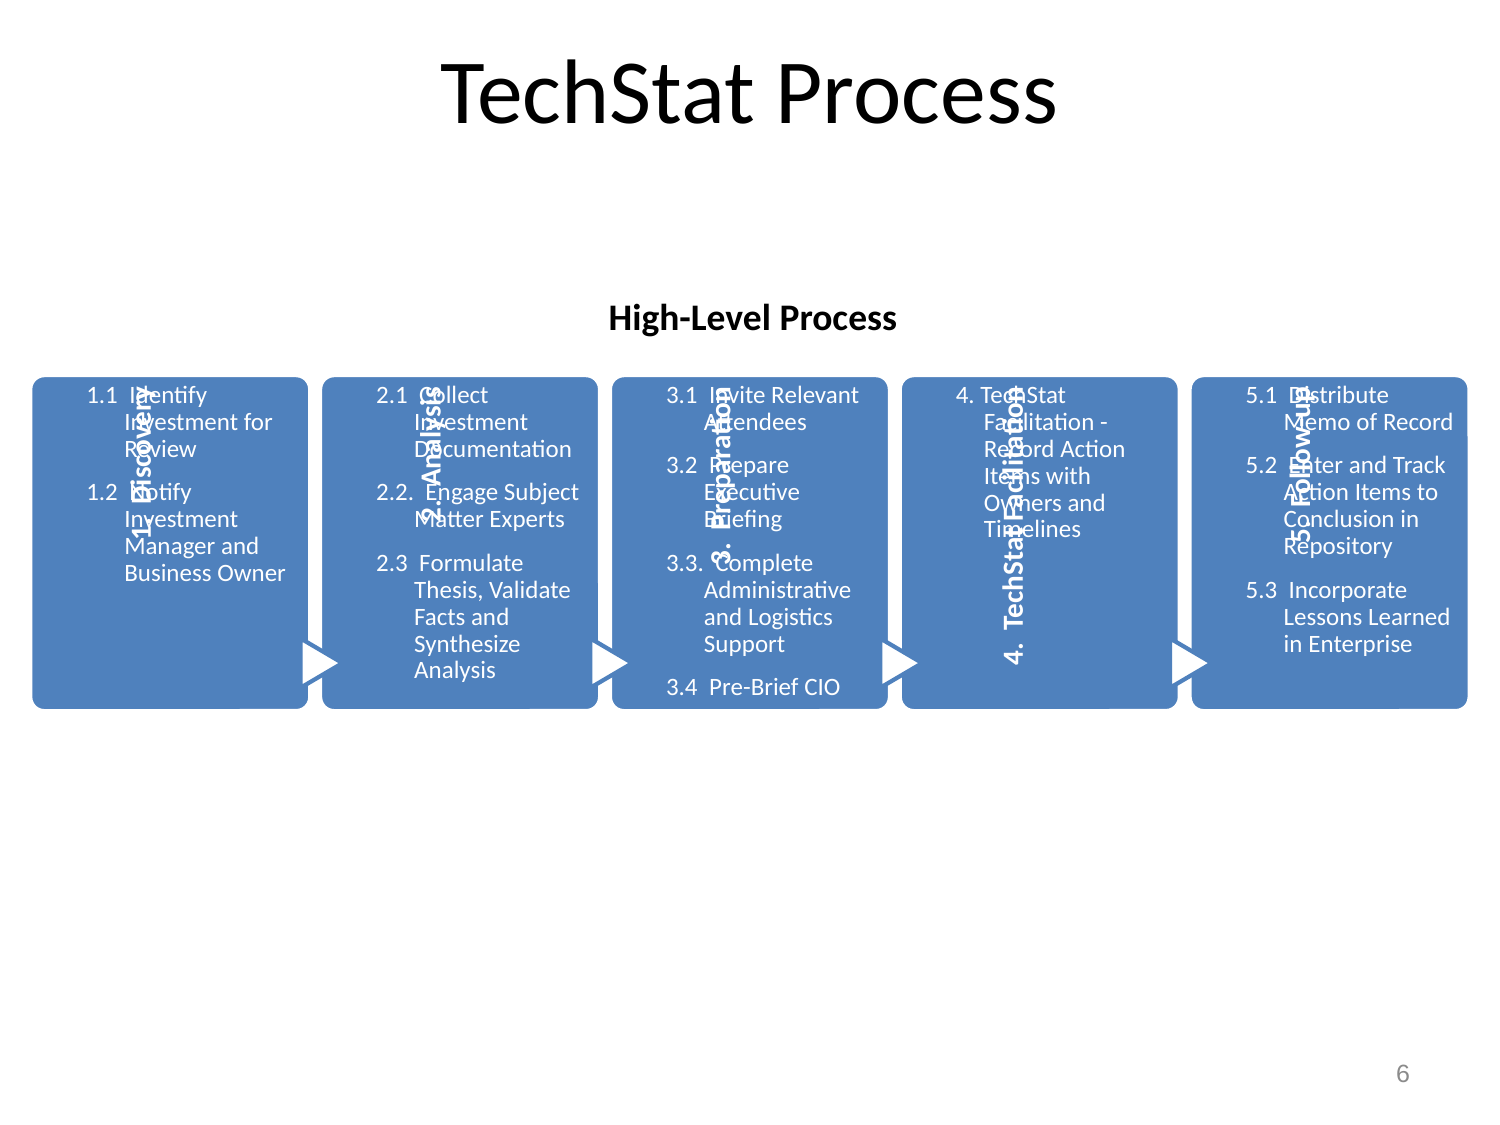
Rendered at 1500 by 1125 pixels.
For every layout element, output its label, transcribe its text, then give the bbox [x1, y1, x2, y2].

slide_number 6 [1074, 1042, 1425, 1103]
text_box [29, 345, 1471, 741]
title TechStat Process [105, 12, 1395, 162]
text_box High-Level Process [78, 273, 1429, 344]
